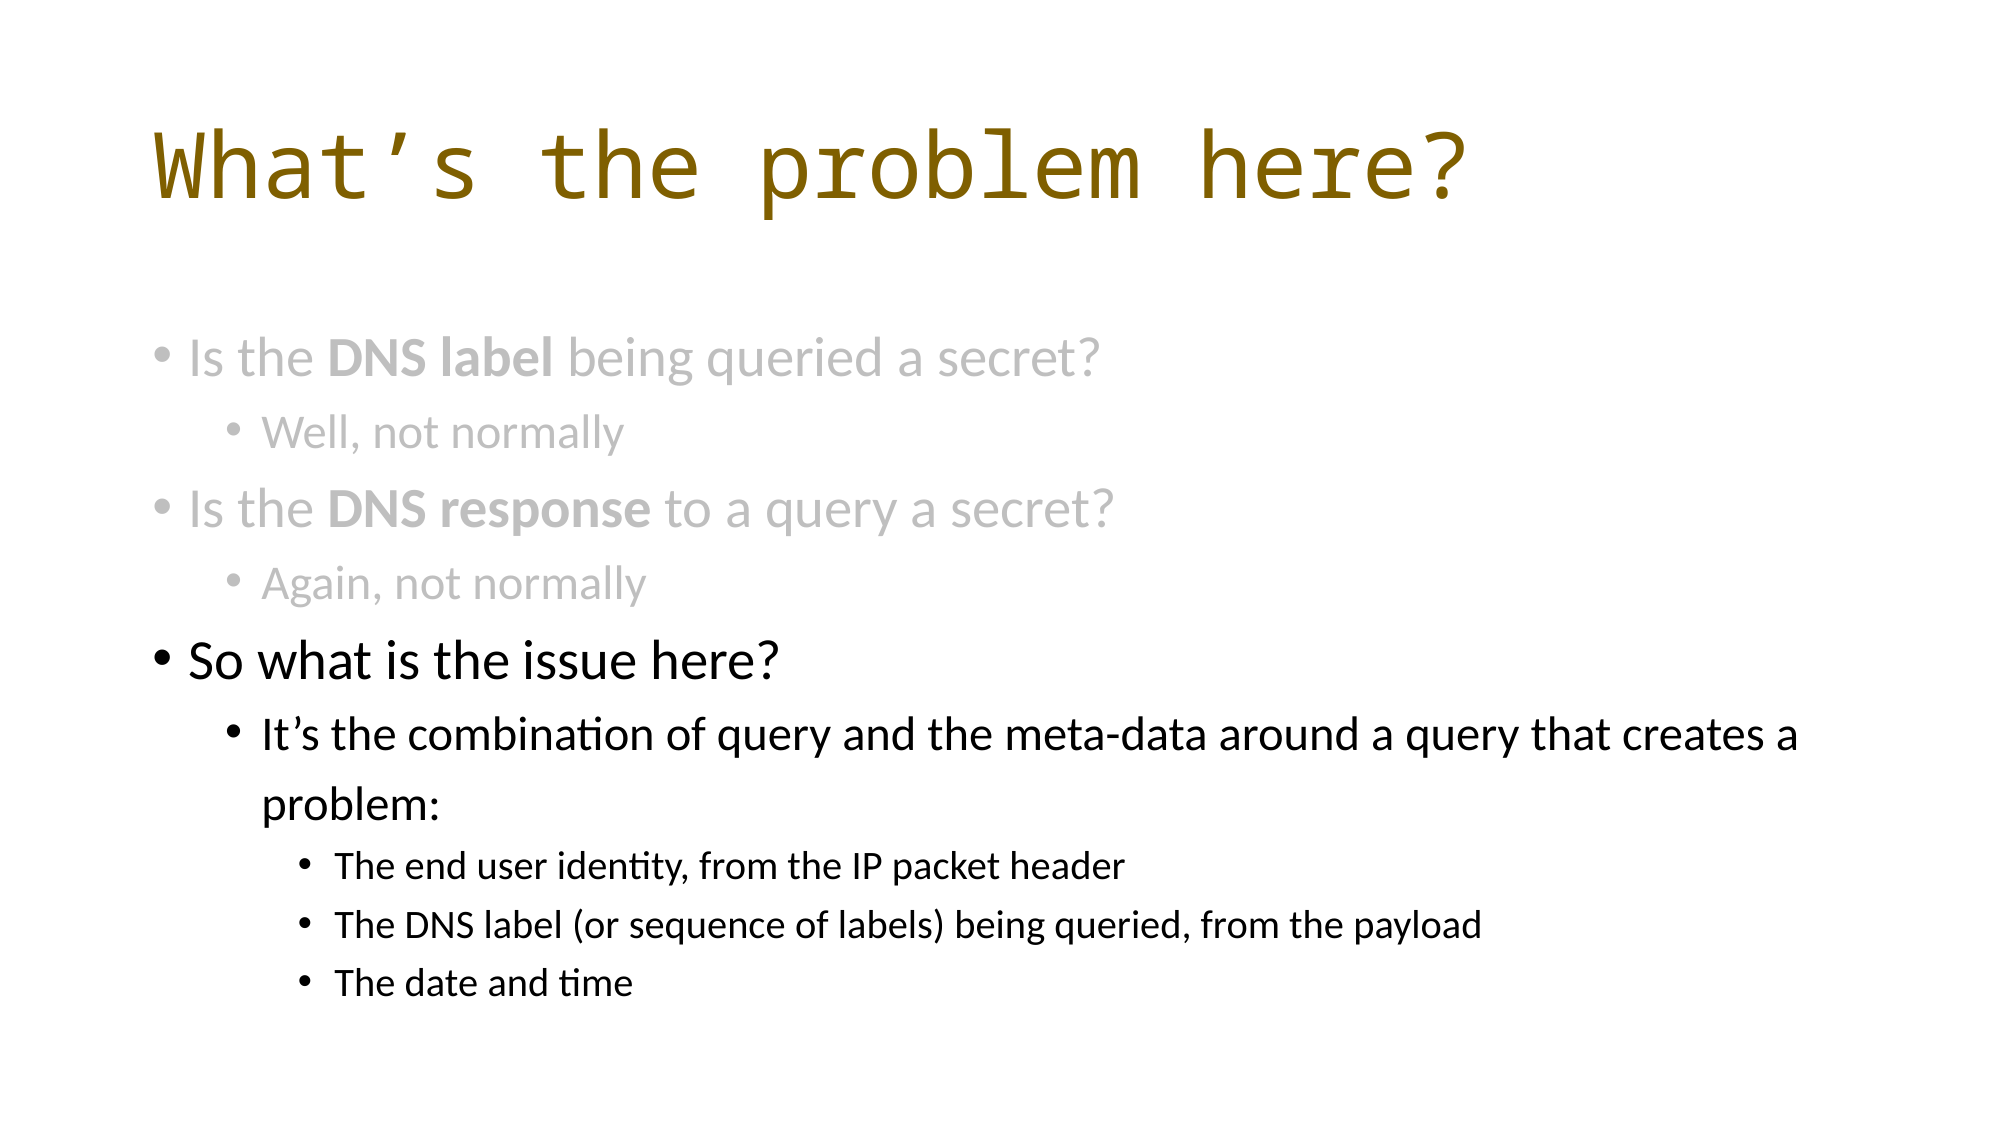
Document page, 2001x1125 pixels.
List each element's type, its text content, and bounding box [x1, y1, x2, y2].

title What’s the problem here? [137, 59, 1863, 278]
list Is the DNS label being queried a secret? Well, not normally Is the DNS response to a query a secret? Again, not normally So what is the issue here? It’s the combination of query and the meta-data around a query that creates a problem: The end user identity, from the IP packet header The DNS label (or sequence of labels) being queried, from the payload The date and time [137, 299, 1863, 1014]
